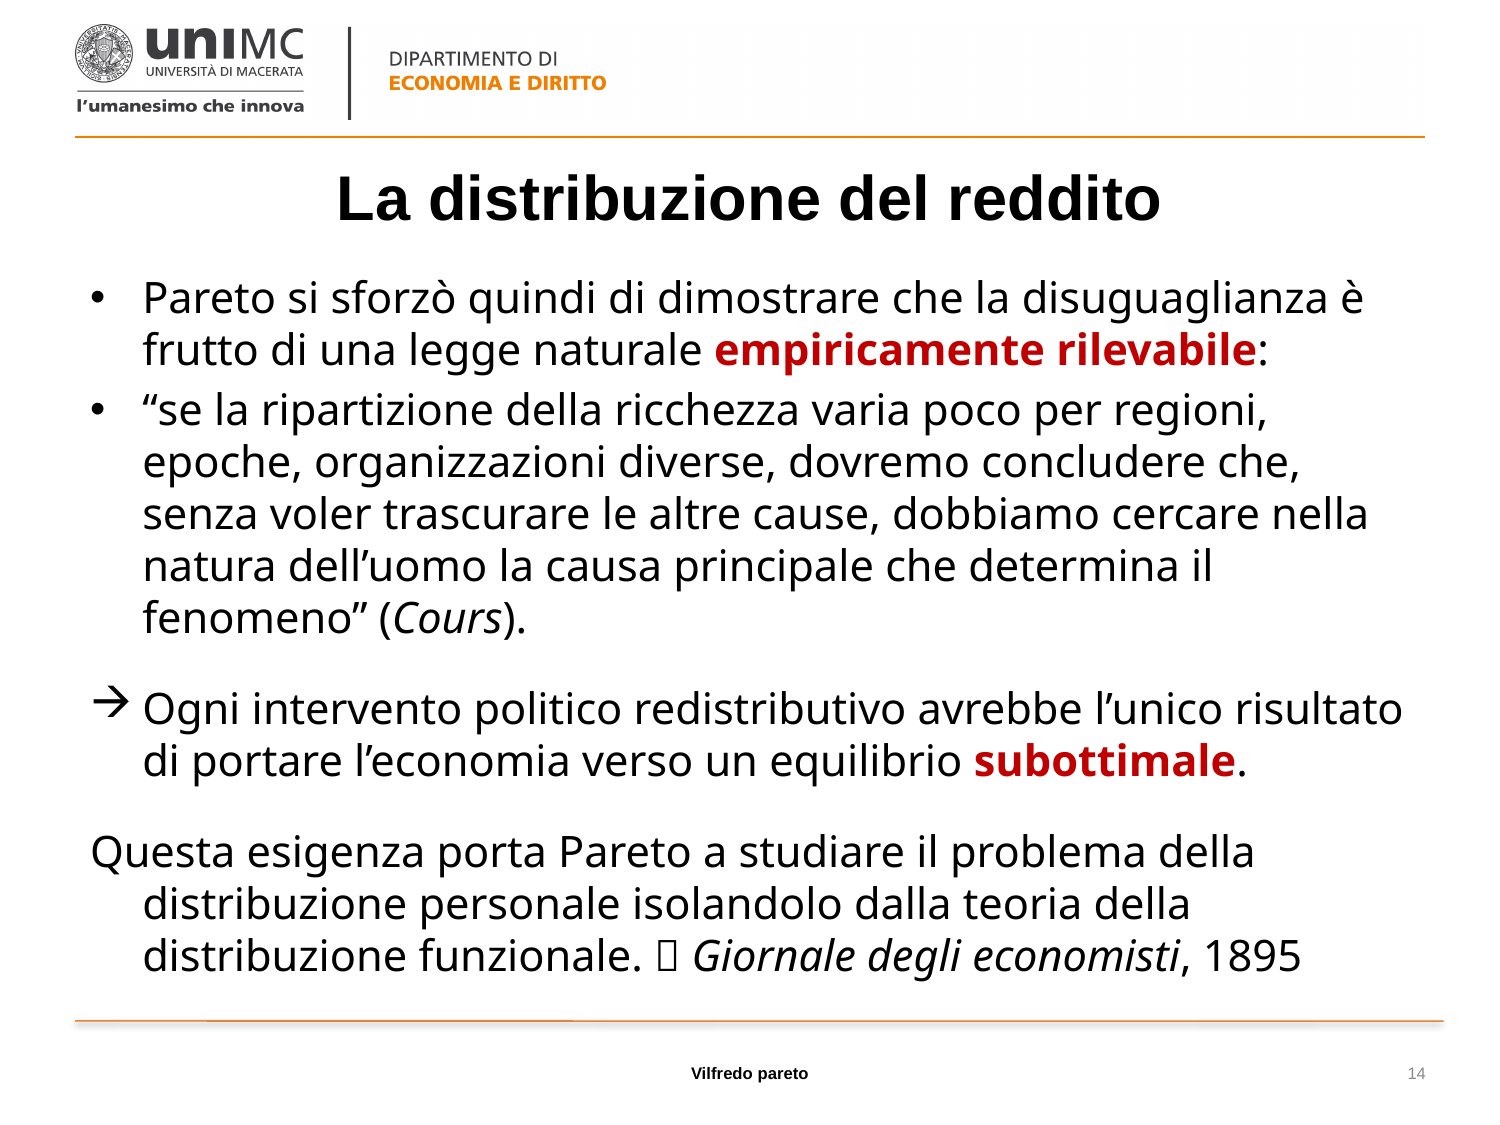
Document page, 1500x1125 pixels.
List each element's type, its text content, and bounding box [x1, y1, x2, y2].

title La distribuzione del reddito [75, 149, 1425, 241]
picture [75, 24, 1425, 138]
footer Vilfredo pareto [512, 1042, 988, 1103]
slide_number 14 [1091, 1042, 1442, 1103]
list Pareto si sforzò quindi di dimostrare che la disuguaglianza è frutto di una legge naturale empiricamente rilevabile: “se la ripartizione della ricchezza varia poco per regioni, epoche, organizzazioni diverse, dovremo concludere che, senza voler trascurare le altre cause, dobbiamo cercare nella natura dell’uomo la causa principale che determina il fenomeno” (Cours). Ogni intervento politico redistributivo avrebbe l’unico risultato di portare l’economia verso un equilibrio subottimale. Questa esigenza porta Pareto a studiare il problema della distribuzione personale isolandolo dalla teoria della distribuzione funzionale.  Giornale degli economisti, 1895 [75, 262, 1425, 1005]
